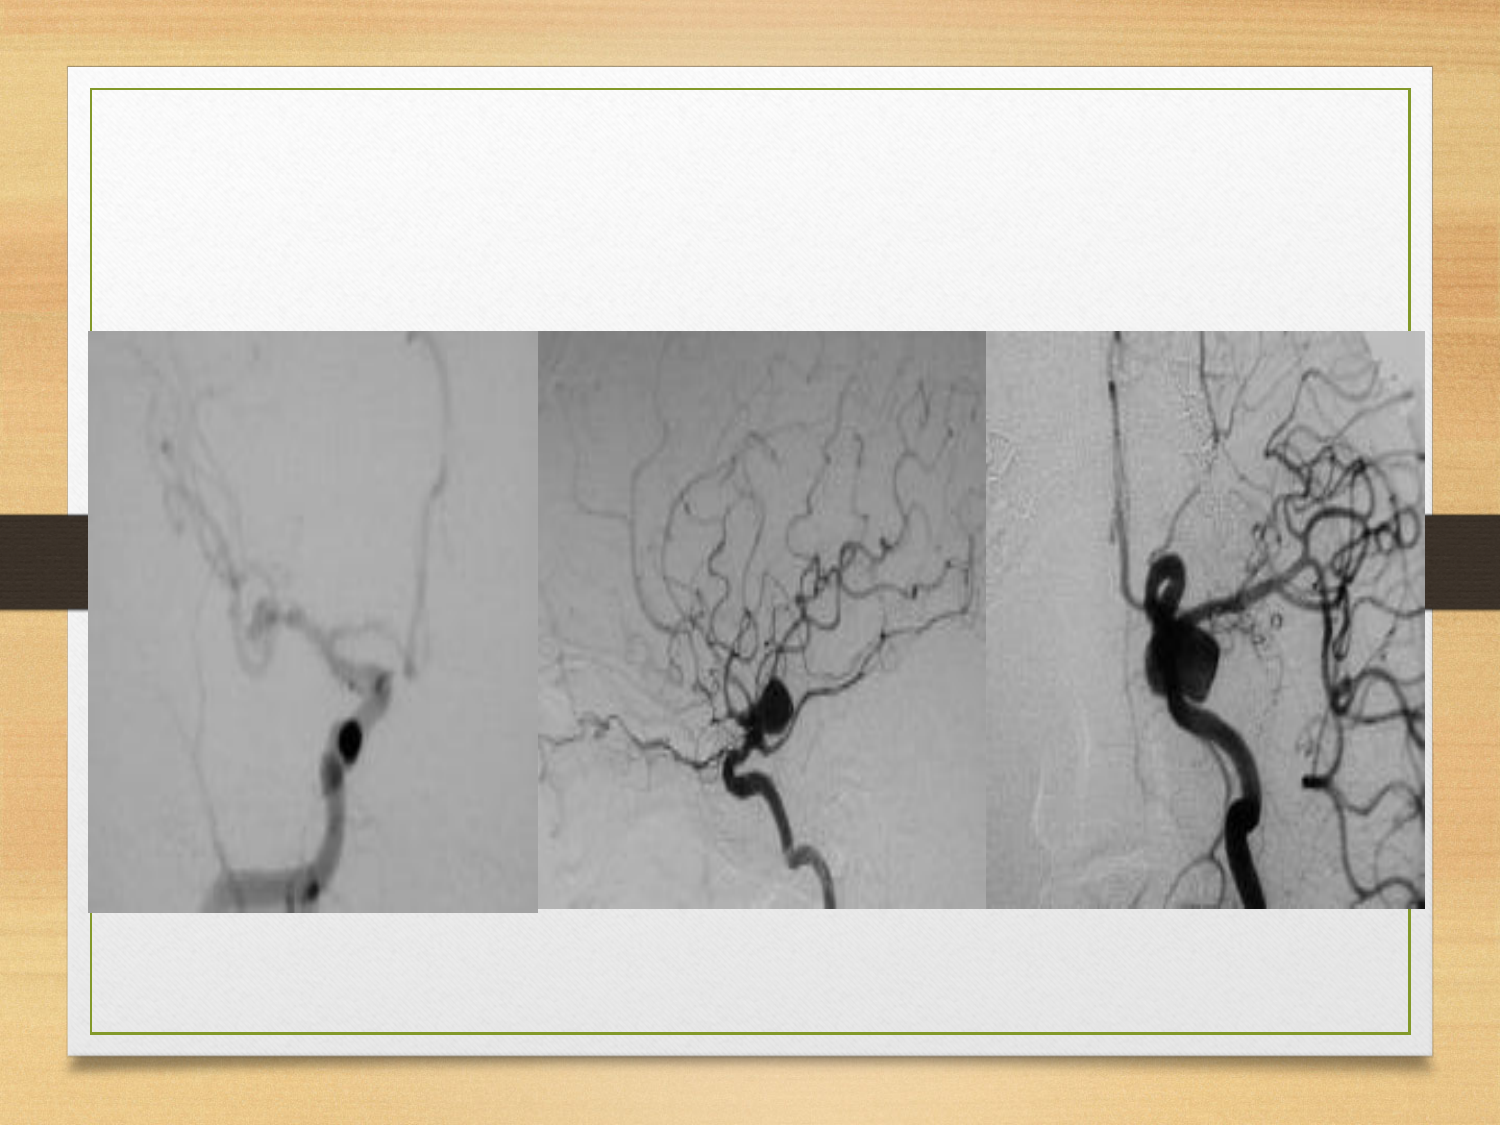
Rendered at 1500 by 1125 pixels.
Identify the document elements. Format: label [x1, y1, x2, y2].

list [538, 330, 985, 909]
picture [0, 0, 1500, 1125]
list [88, 330, 538, 913]
list [985, 330, 1426, 909]
